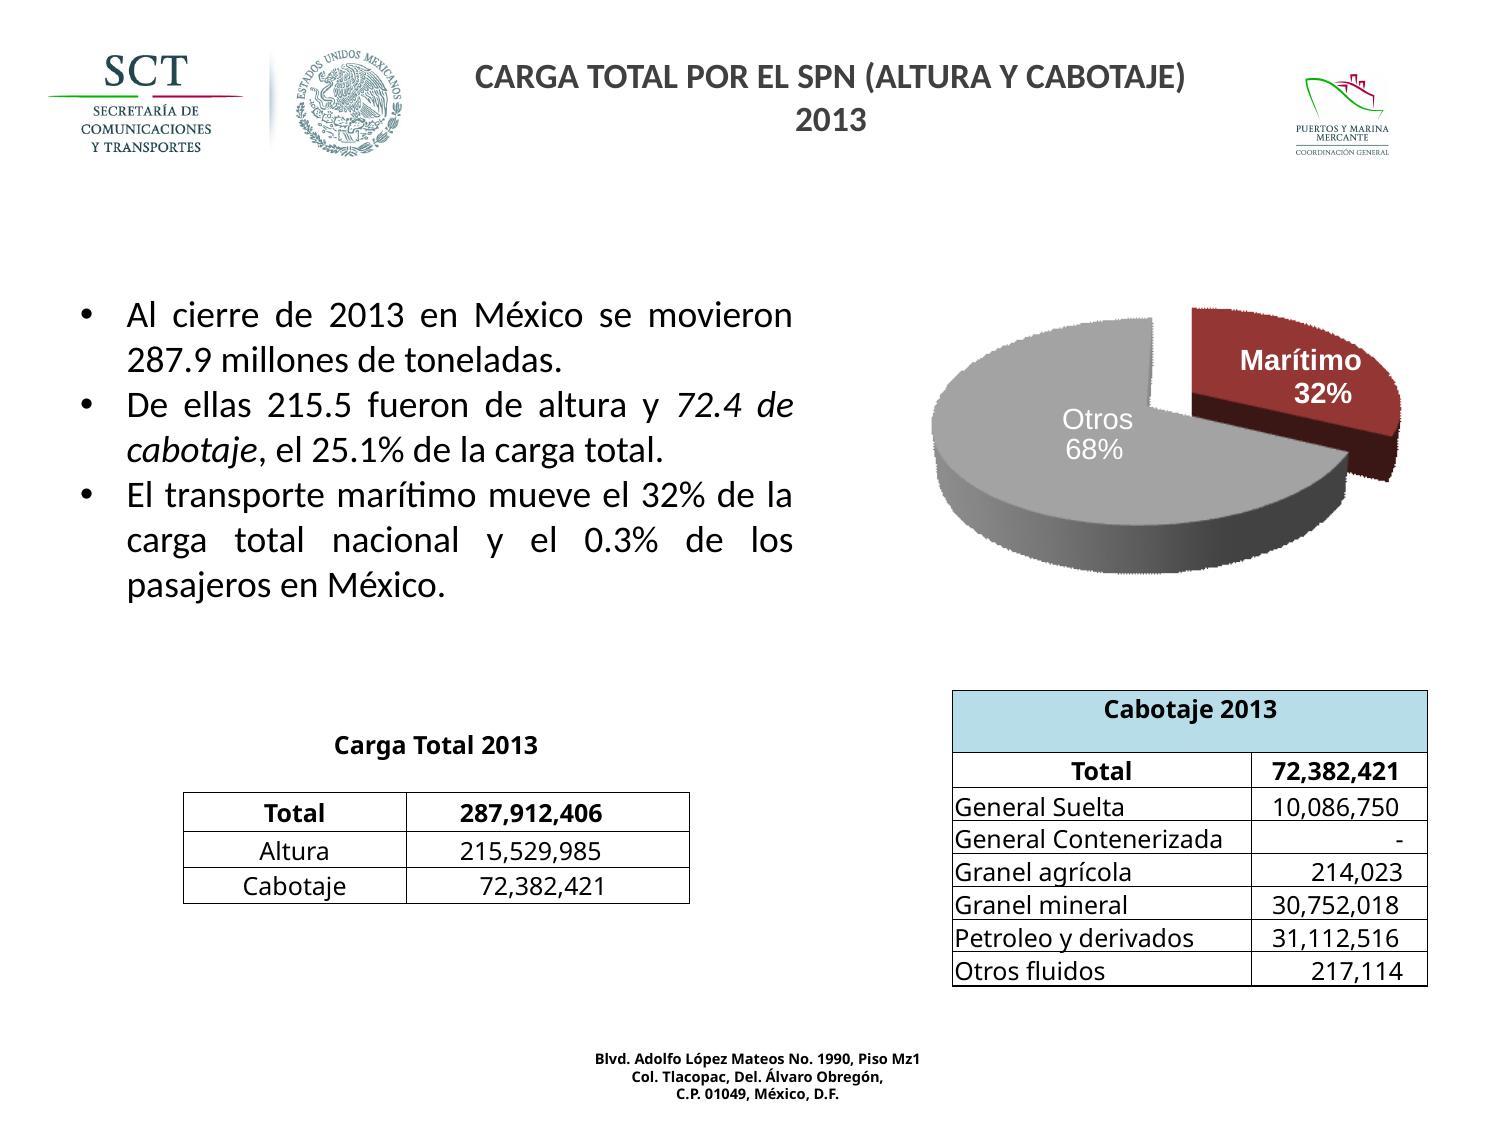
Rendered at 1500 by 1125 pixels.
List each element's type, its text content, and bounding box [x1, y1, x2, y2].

text_box Blvd. Adolfo López Mateos No. 1990, Piso Mz1 Col. Tlacopac, Del. Álvaro Obregón, C.P. 01049, México, D.F. [579, 1042, 936, 1125]
table_cell Cabotaje [184, 868, 406, 903]
table_cell 214,023 [1252, 854, 1427, 886]
table_cell Granel mineral [953, 887, 1251, 919]
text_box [918, 281, 1462, 601]
table_cell Total [184, 793, 406, 831]
table_cell 215,529,985 [407, 832, 689, 867]
table_cell Altura [184, 832, 406, 867]
table_cell 217,114 [1252, 952, 1427, 985]
table_cell General Contenerizada [953, 821, 1251, 853]
picture [47, 48, 402, 158]
table_cell Petroleo y derivados [953, 920, 1251, 951]
table_cell Otros fluidos [953, 952, 1251, 985]
table_cell 10,086,750 [1252, 788, 1427, 820]
picture [1296, 74, 1389, 155]
text_box Al cierre de 2013 en México se movieron 287.9 millones de toneladas. De ellas 215.5 fueron de altura y 72.4 de cabotaje, el 25.1% de la carga total. El transporte marítimo mueve el 32% de la carga total nacional y el 0.3% de los pasajeros en México. [64, 282, 809, 613]
table_cell Granel agrícola [953, 854, 1251, 886]
table_header Carga Total 2013 [183, 726, 689, 792]
table_cell 287,912,406 [407, 793, 689, 831]
table_cell - [1252, 821, 1427, 853]
table_cell Total [953, 753, 1251, 787]
table_cell 30,752,018 [1252, 887, 1427, 919]
text_box CARGA TOTAL POR EL SPN (ALTURA Y CABOTAJE) 2013 [444, 46, 1218, 145]
table_cell General Suelta [953, 788, 1251, 820]
table_header Cabotaje 2013 [953, 691, 1427, 752]
table_cell 72,382,421 [1252, 753, 1427, 787]
table_cell 72,382,421 [407, 868, 689, 903]
table_cell 31,112,516 [1252, 920, 1427, 951]
